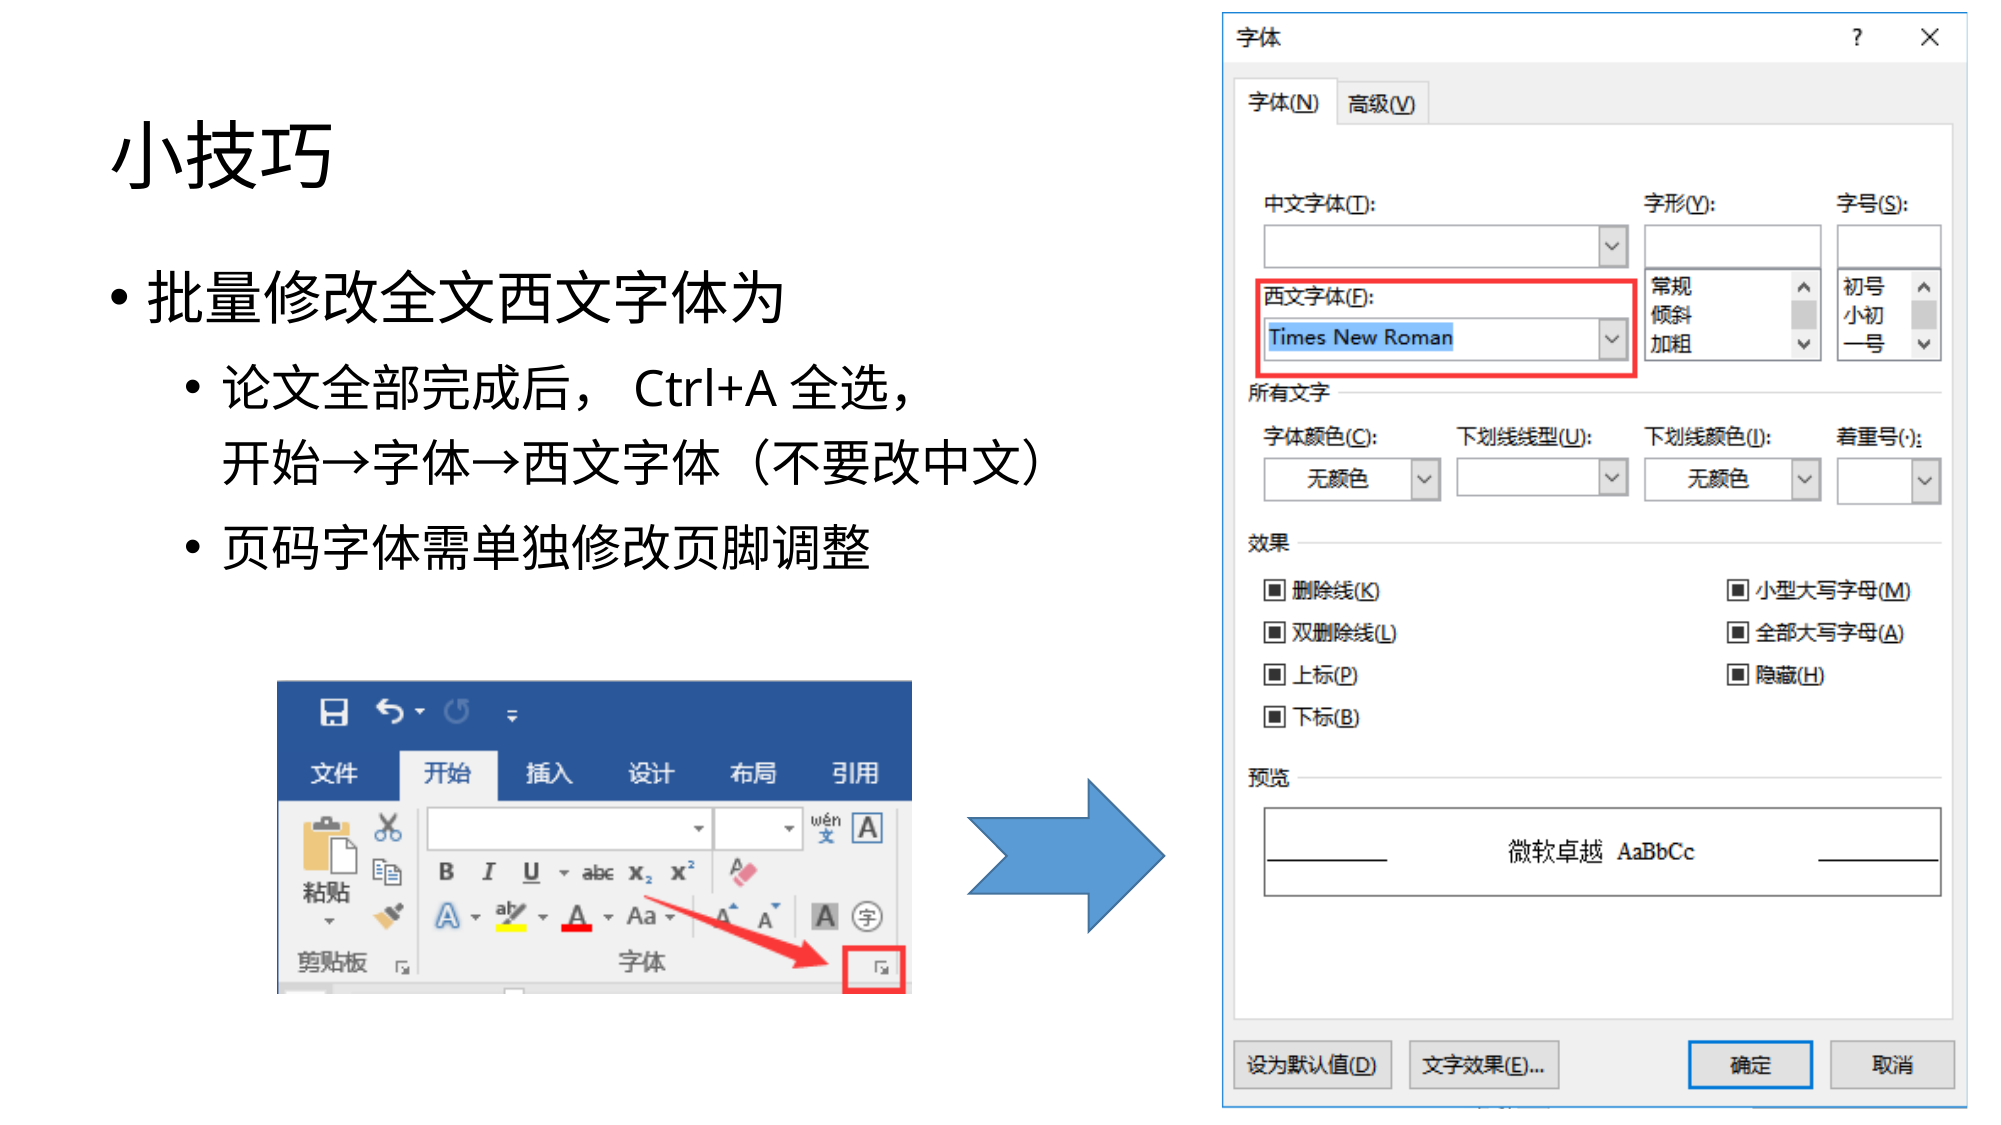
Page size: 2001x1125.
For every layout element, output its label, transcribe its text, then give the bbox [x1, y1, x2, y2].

text_box [966, 777, 1166, 934]
title 小技巧 [94, 59, 1221, 225]
picture [1221, 12, 1968, 1109]
picture [277, 680, 912, 994]
list 批量修改全文西文字体为 论文全部完成后，Ctrl+A全选， 开始→字体→西文字体（不要改中文） 页码字体需单独修改页脚调整 [94, 235, 1107, 1072]
